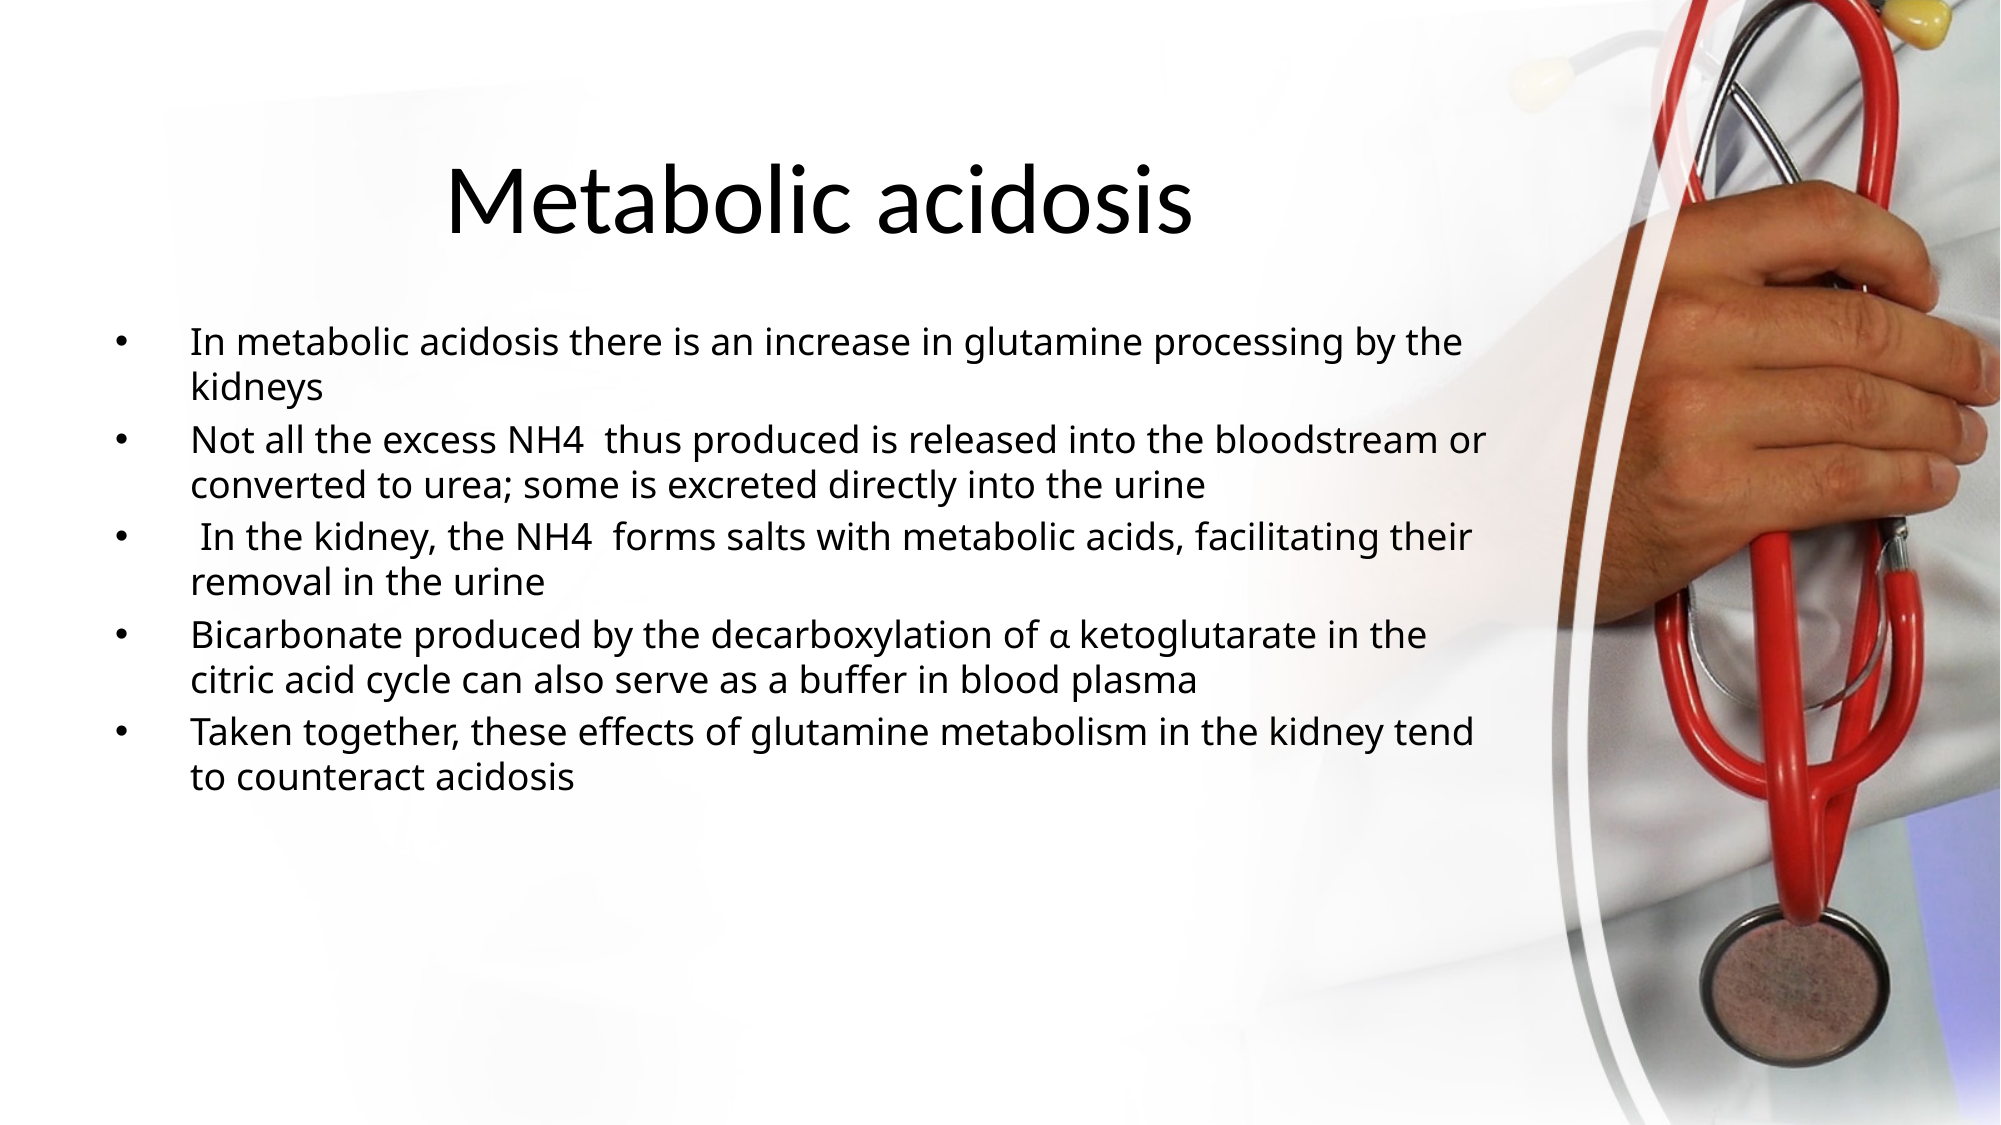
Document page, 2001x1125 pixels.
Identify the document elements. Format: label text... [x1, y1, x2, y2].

title Metabolic acidosis [99, 110, 1540, 278]
picture [0, 0, 2001, 1125]
list In metabolic acidosis there is an increase in glutamine processing by the kidneys Not all the excess NH4 thus produced is released into the bloodstream or converted to urea; some is excreted directly into the urine In the kidney, the NH4 forms salts with metabolic acids, facilitating their removal in the urine Bicarbonate produced by the decarboxylation of α ketoglutarate in the citric acid cycle can also serve as a buffer in blood plasma Taken together, these effects of glutamine metabolism in the kidney tend to counteract acidosis [100, 310, 1537, 1043]
